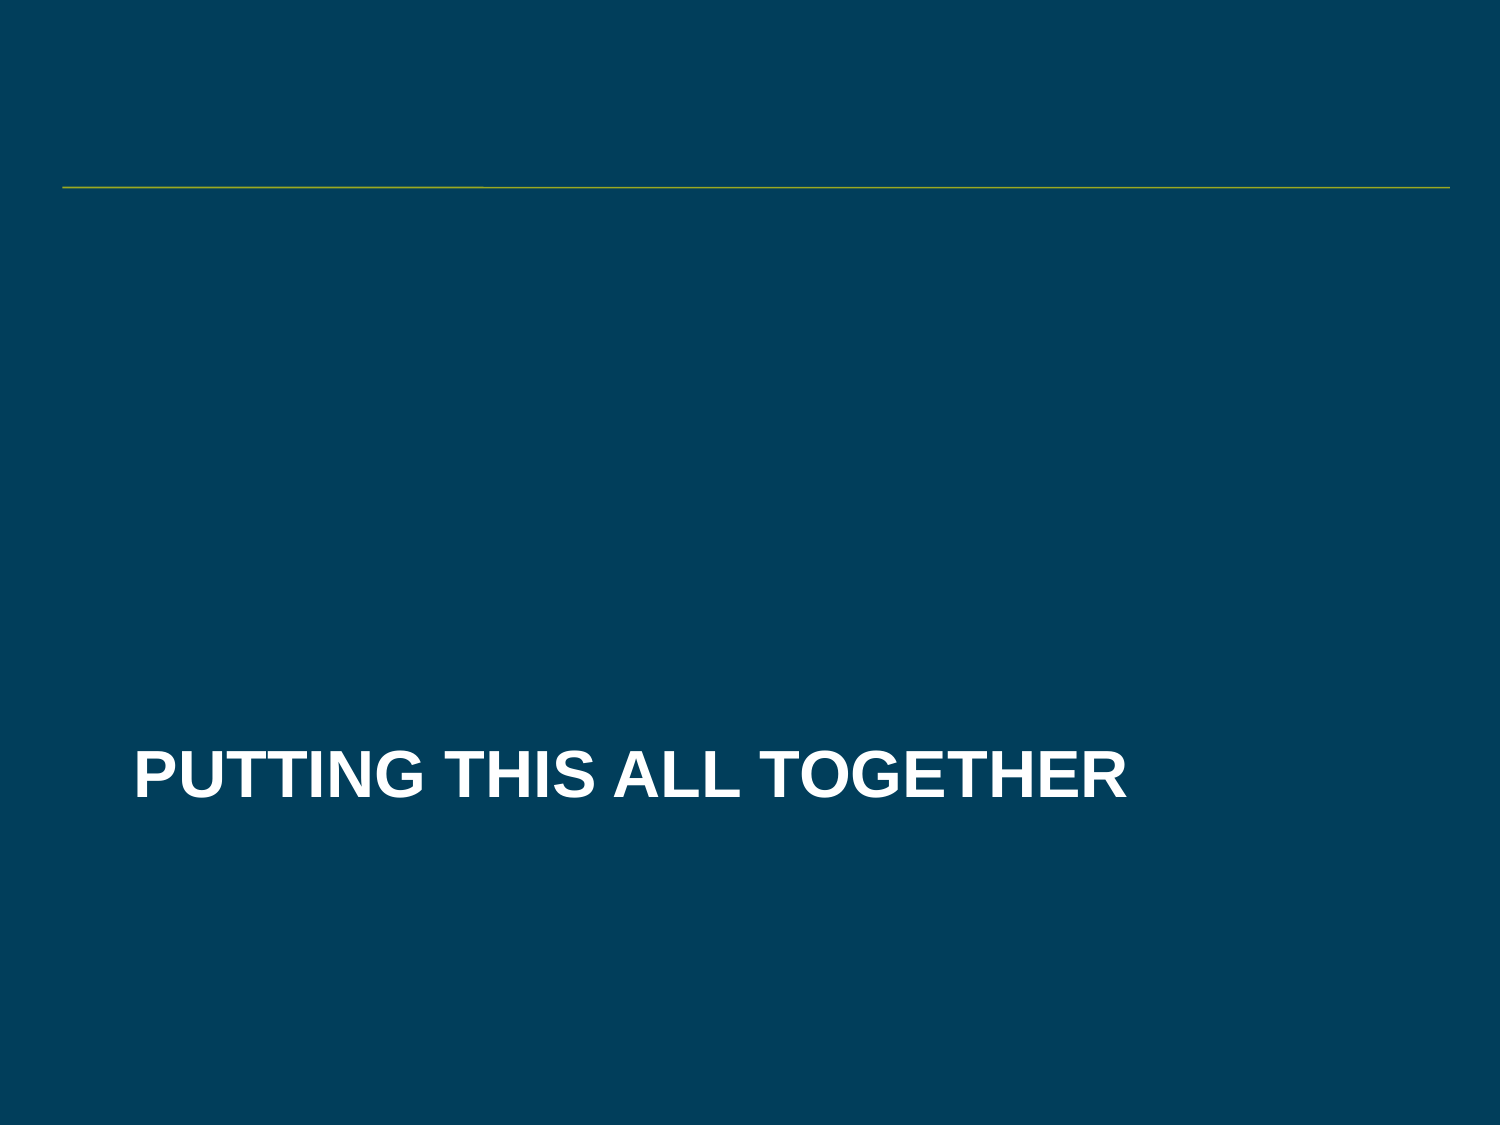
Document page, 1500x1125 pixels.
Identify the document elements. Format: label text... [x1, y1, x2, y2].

title Putting this all together [118, 722, 1394, 1012]
